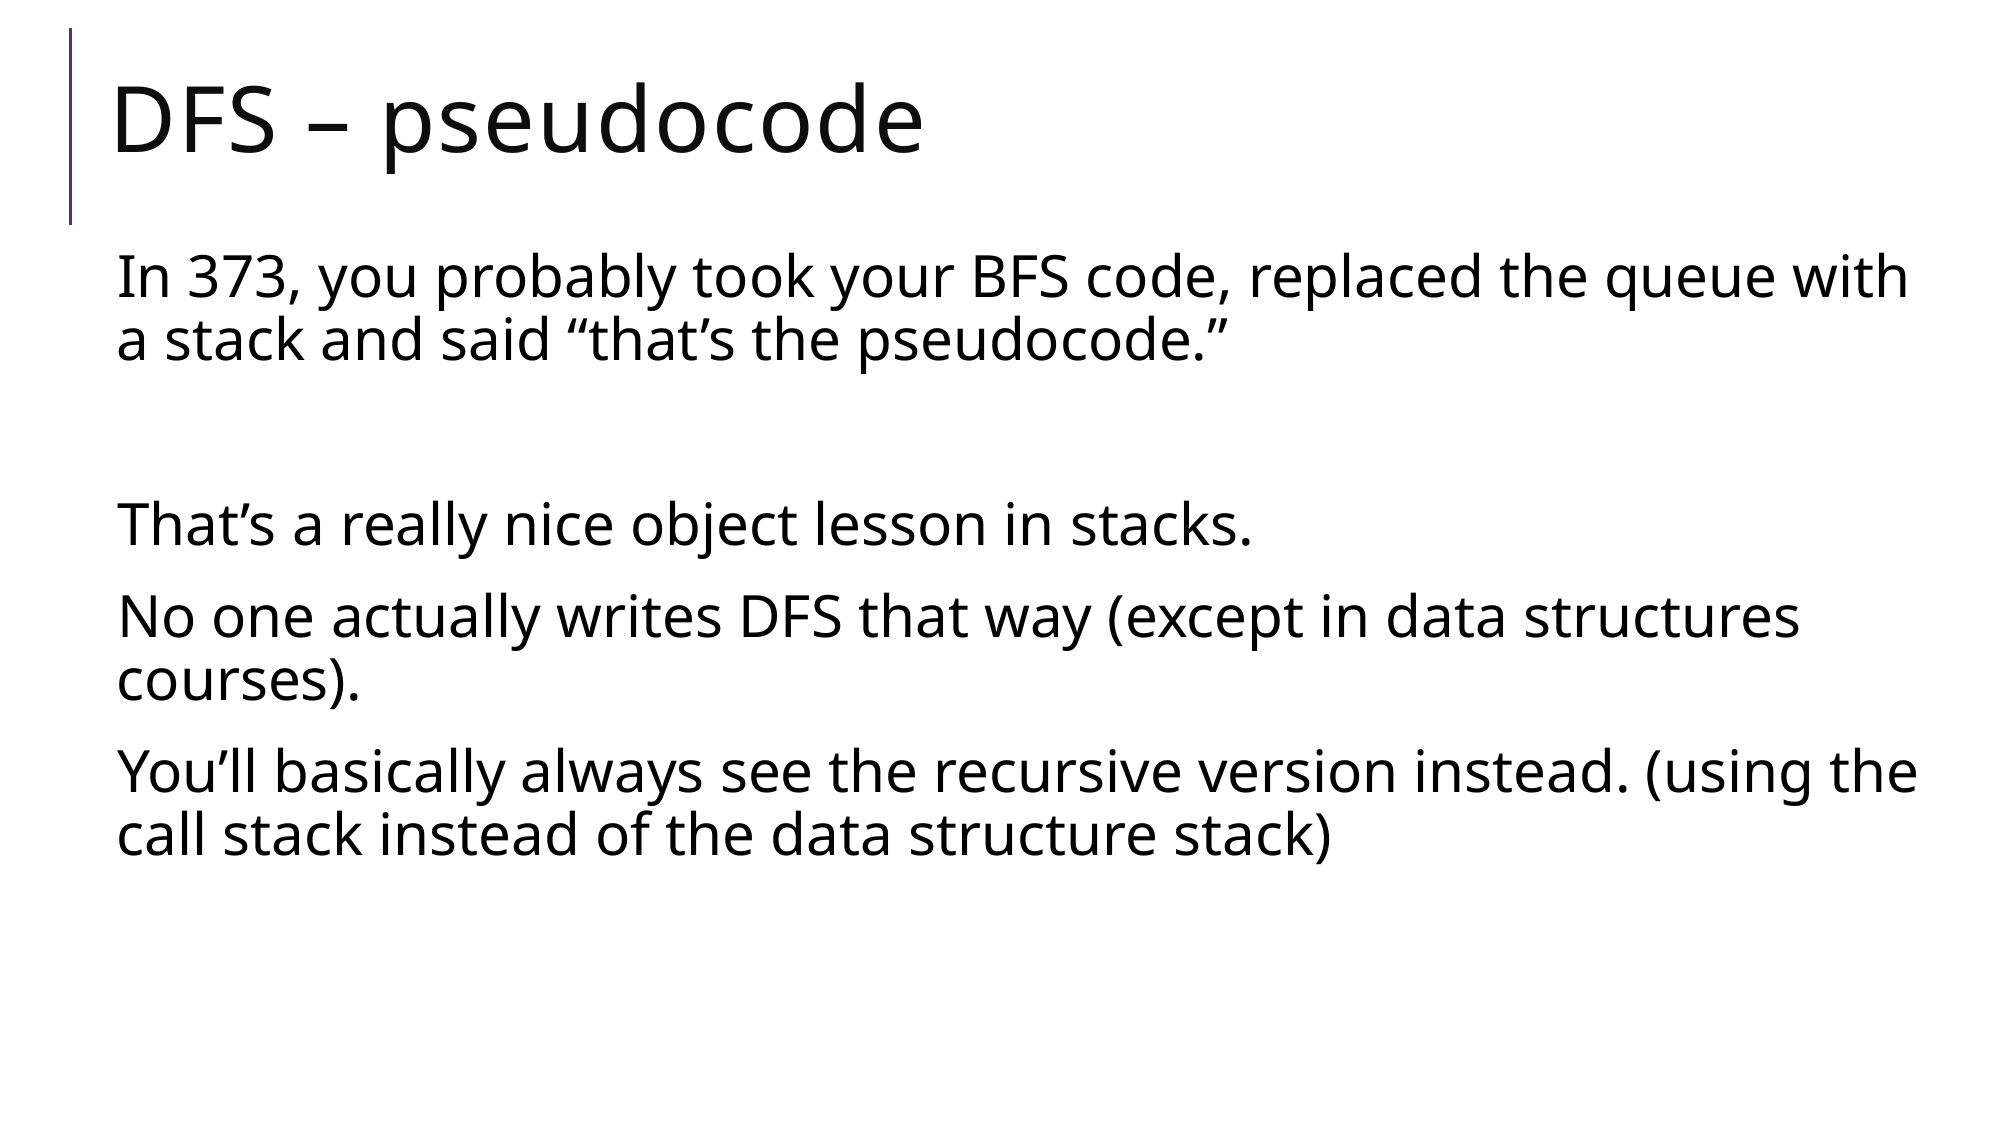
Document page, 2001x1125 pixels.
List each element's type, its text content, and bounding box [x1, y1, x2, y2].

title DFS – pseudocode [94, 43, 1930, 210]
list In 373, you probably took your BFS code, replaced the queue with a stack and said “that’s the pseudocode.” That’s a really nice object lesson in stacks. No one actually writes DFS that way (except in data structures courses). You’ll basically always see the recursive version instead. (using the call stack instead of the data structure stack) [94, 240, 1930, 1035]
